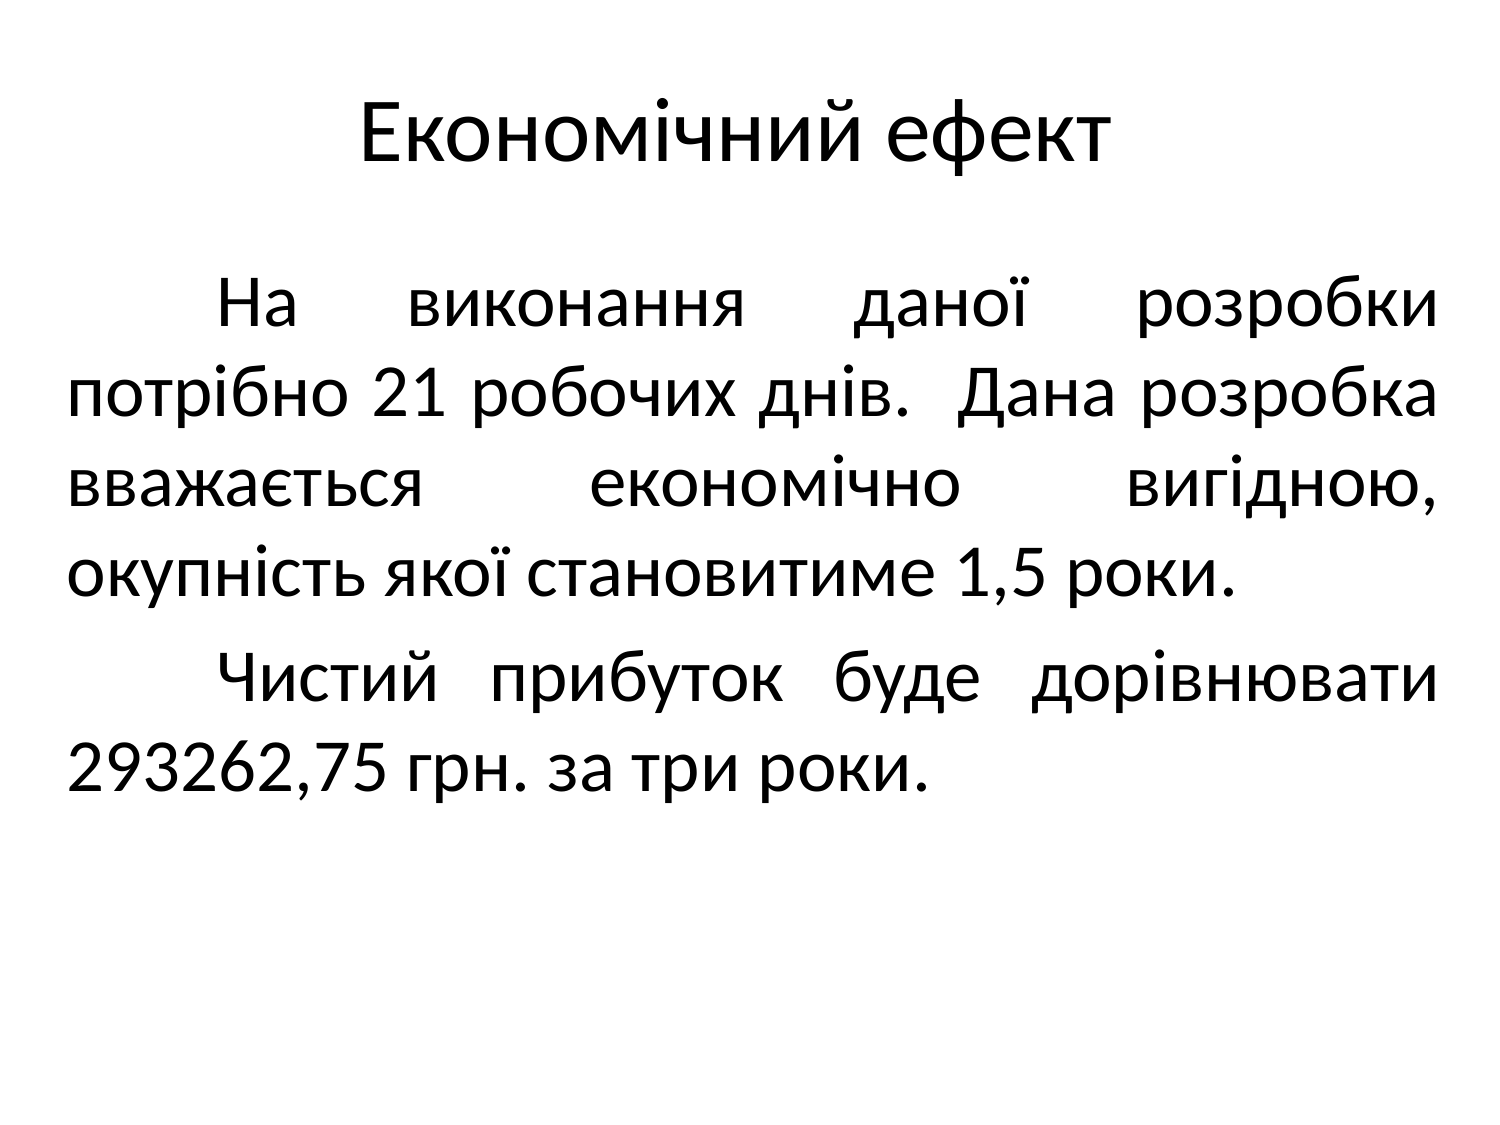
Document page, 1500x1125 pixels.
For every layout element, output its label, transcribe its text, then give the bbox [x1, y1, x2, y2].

title Економічний ефект [147, 30, 1324, 219]
list На виконання даної розробки потрібно 21 робочих днів. Дана розробка вважається економічно вигідною, окупність якої становитиме 1,5 роки. Чистий прибуток буде дорівнювати 293262,75 грн. за три роки. [44, 243, 1456, 1024]
